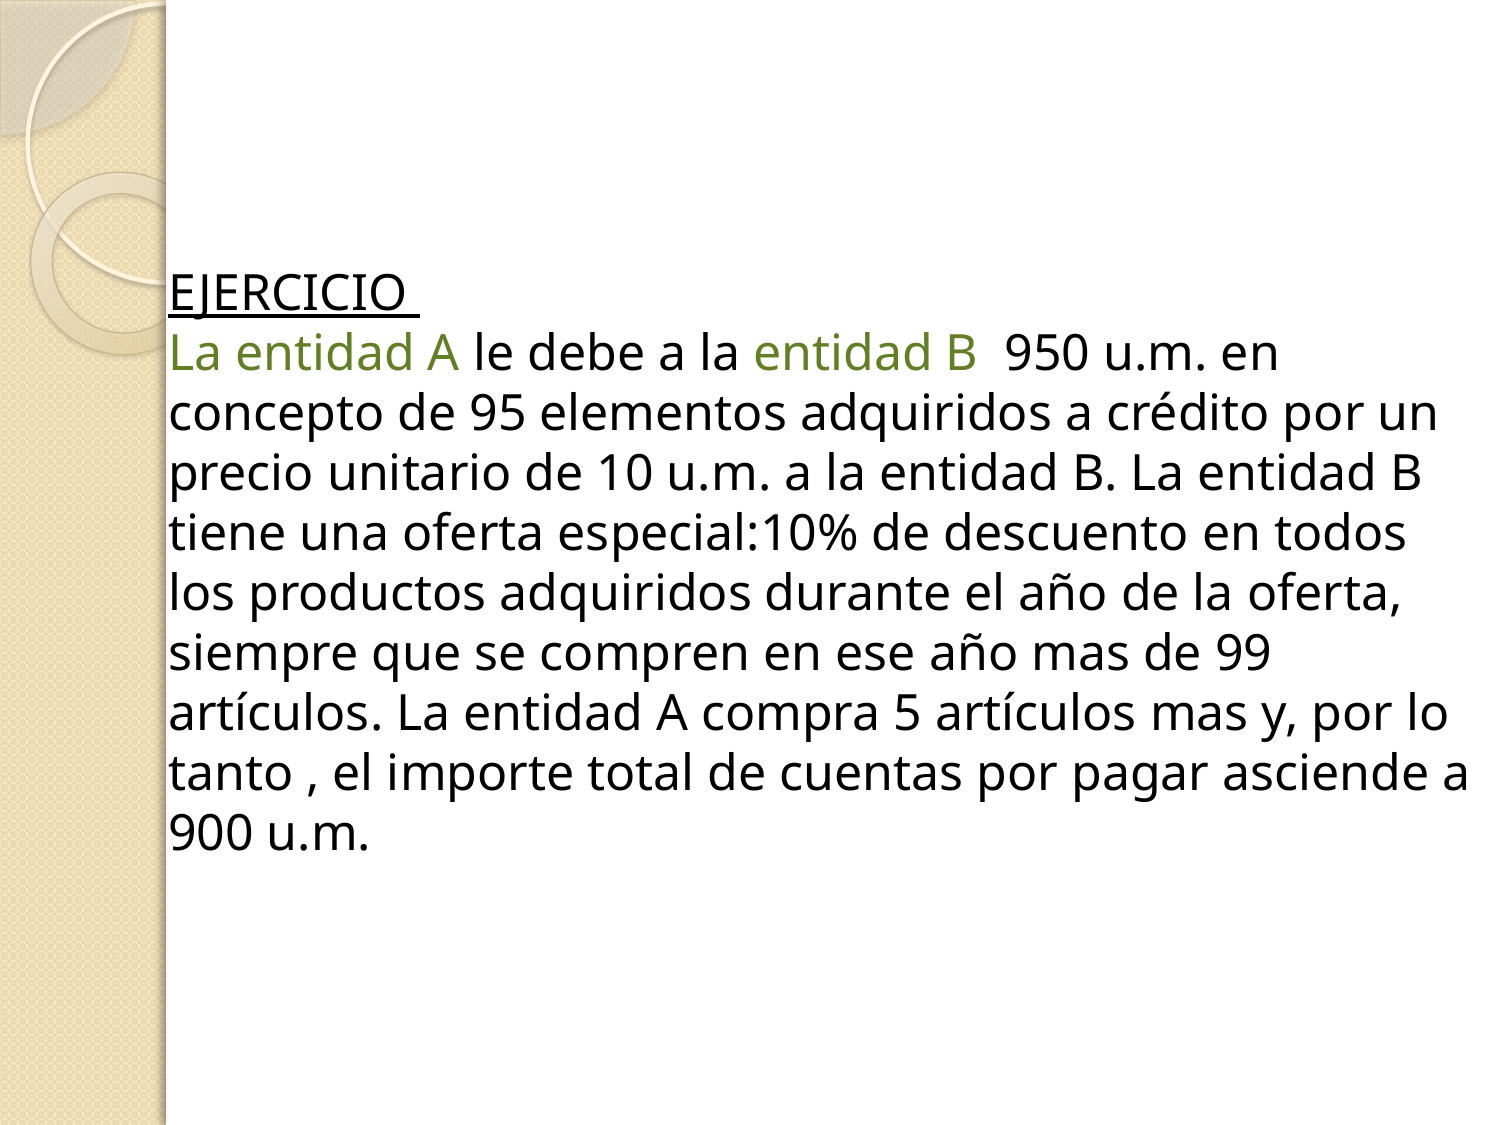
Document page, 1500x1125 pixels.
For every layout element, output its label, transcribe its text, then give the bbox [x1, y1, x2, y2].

text_box EJERCICIO La entidad A le debe a la entidad B 950 u.m. en concepto de 95 elementos adquiridos a crédito por un precio unitario de 10 u.m. a la entidad B. La entidad B tiene una oferta especial:10% de descuento en todos los productos adquiridos durante el año de la oferta, siempre que se compren en ese año mas de 99 artículos. La entidad A compra 5 artículos mas y, por lo tanto , el importe total de cuentas por pagar asciende a 900 u.m. [153, 208, 1500, 868]
